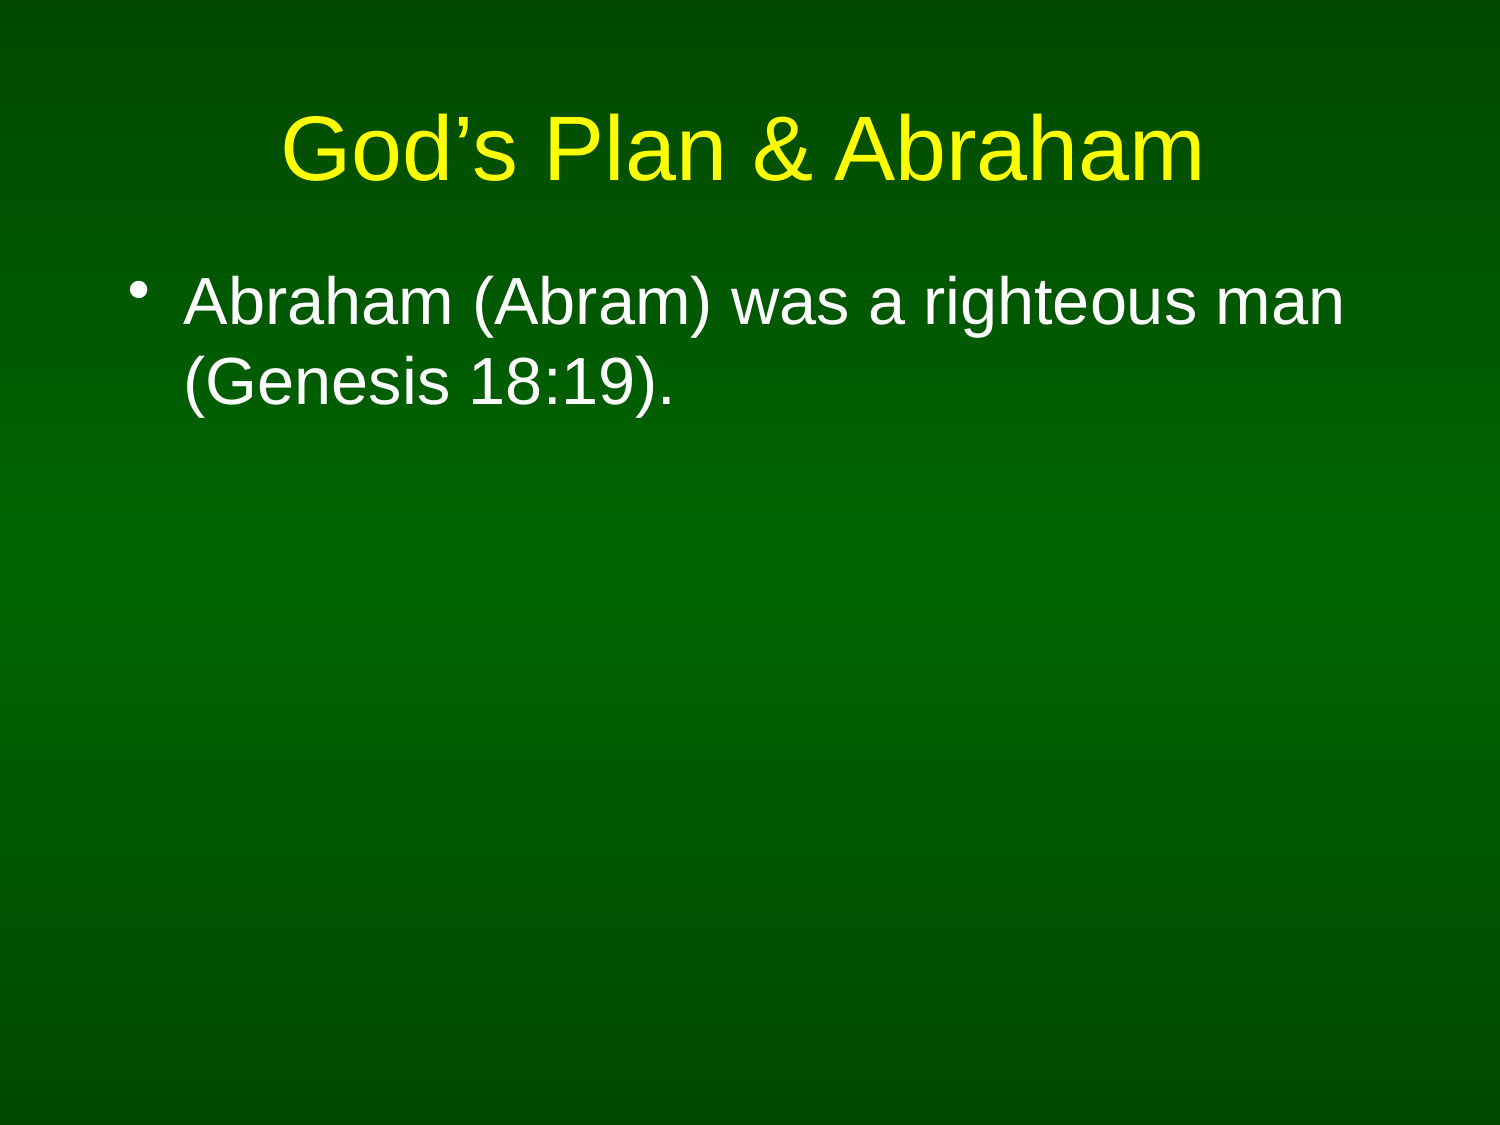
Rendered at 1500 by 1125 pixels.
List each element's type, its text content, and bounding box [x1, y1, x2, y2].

list Abraham (Abram) was a righteous man (Genesis 18:19). [112, 249, 1438, 900]
title God’s Plan & Abraham [50, 50, 1438, 238]
